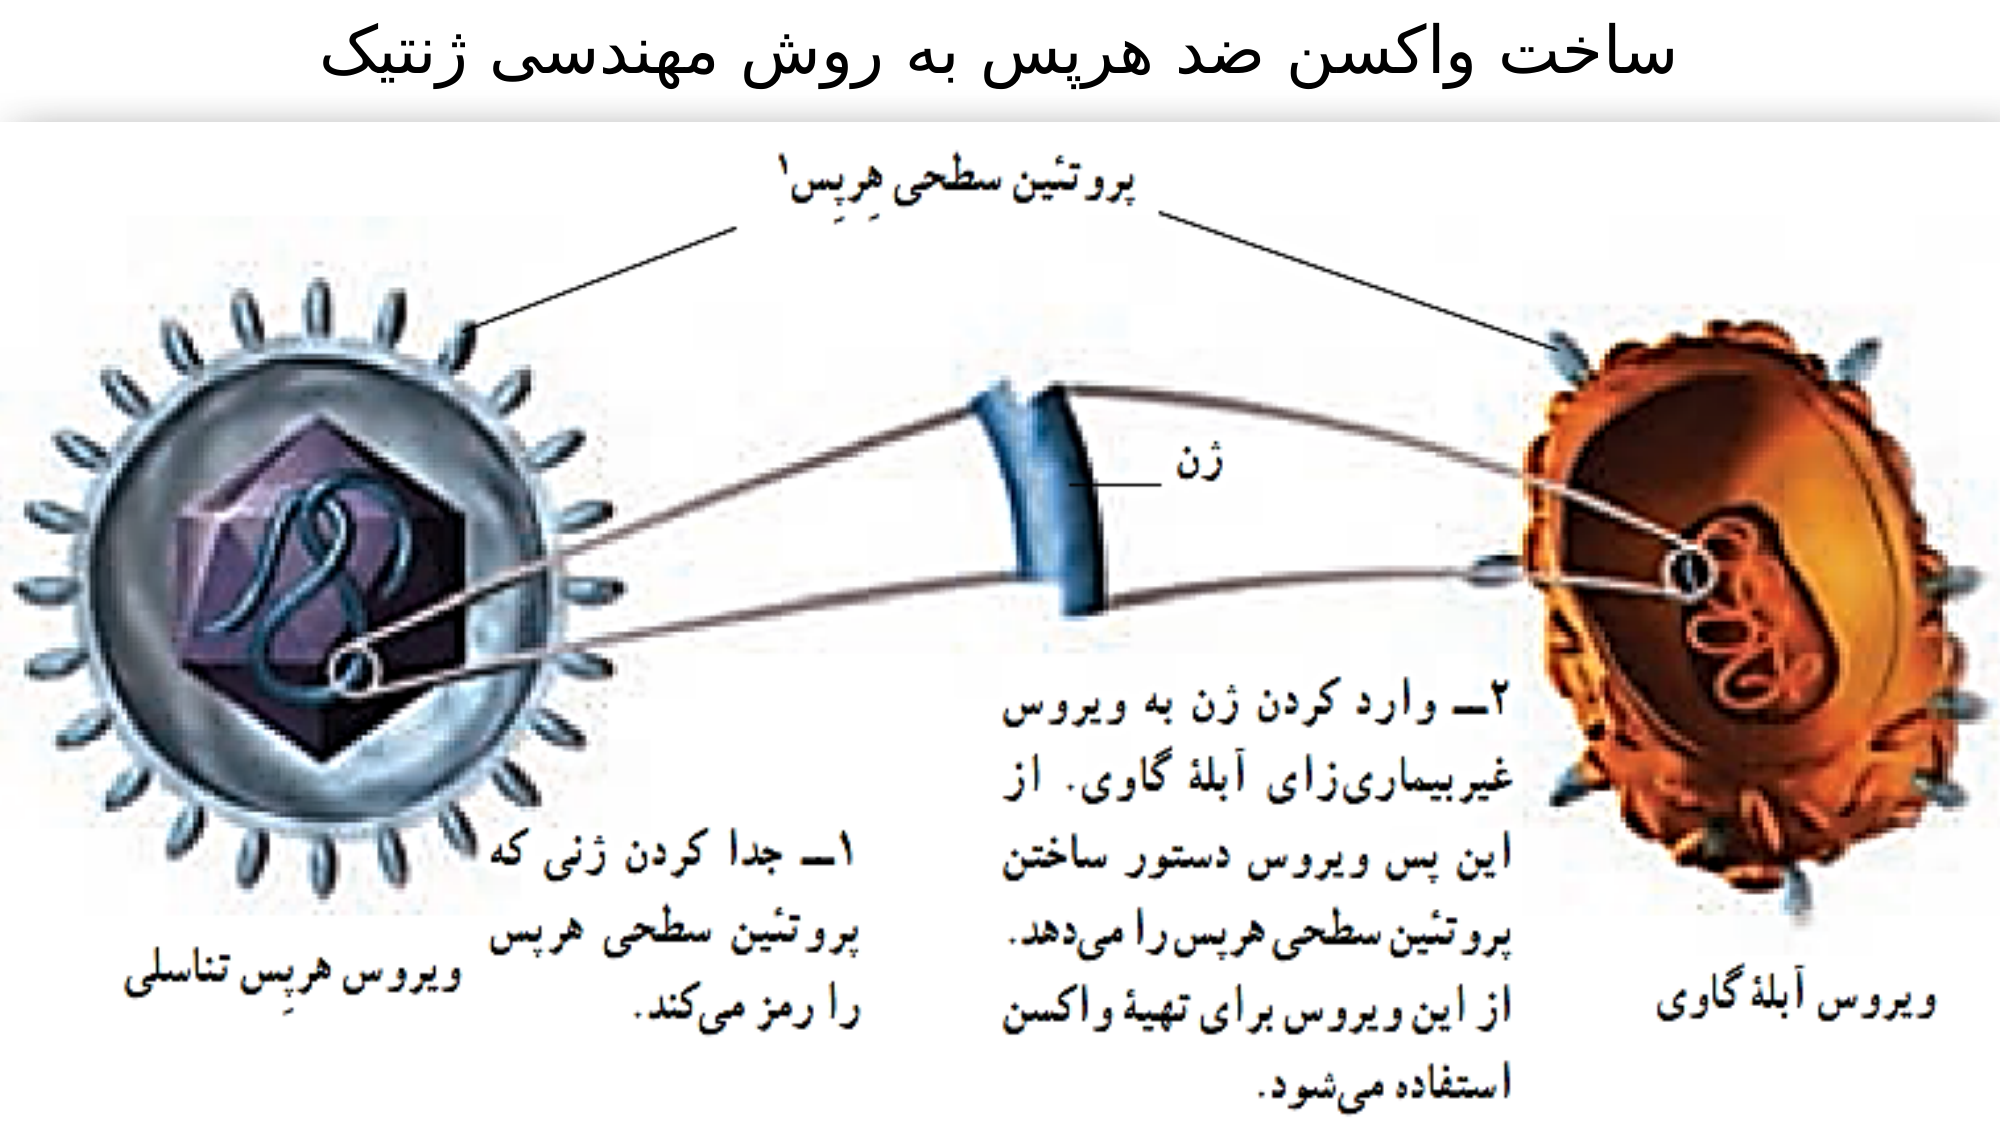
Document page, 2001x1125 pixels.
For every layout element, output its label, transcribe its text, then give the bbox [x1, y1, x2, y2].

title ساخت واکسن ضد هرپس به روش مهندسی ژنتیک [0, 0, 2000, 118]
picture [0, 121, 2000, 1125]
